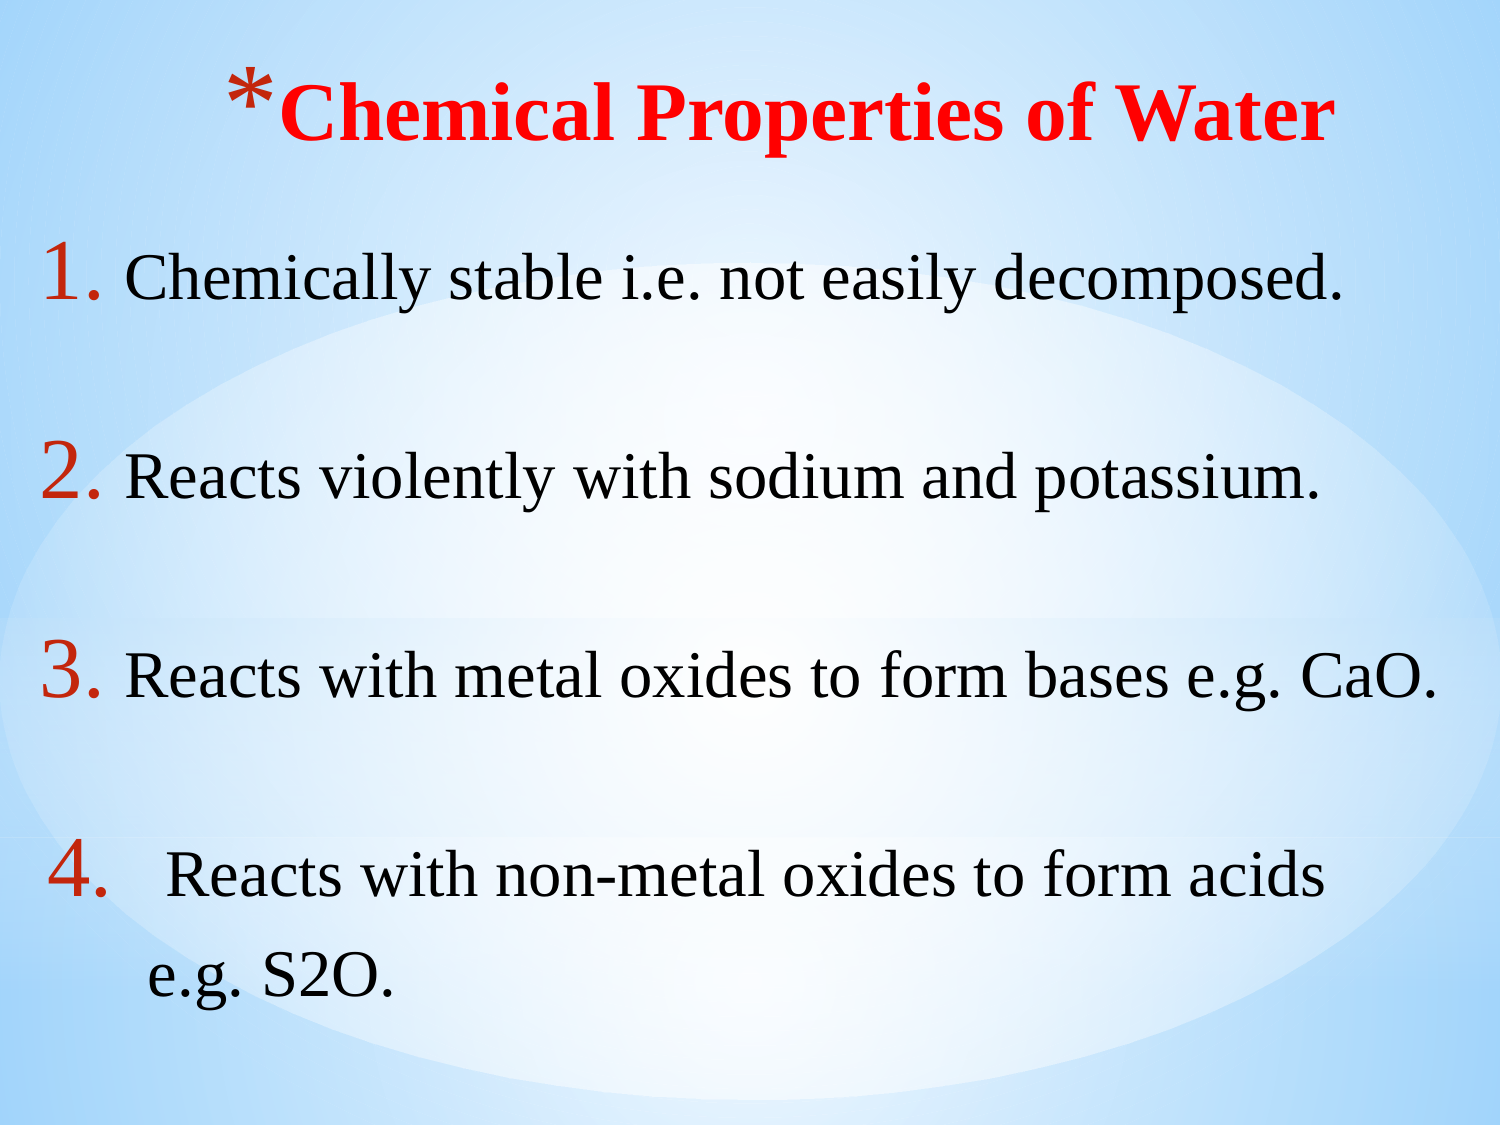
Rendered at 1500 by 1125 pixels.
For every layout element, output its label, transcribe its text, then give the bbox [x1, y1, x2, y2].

title Chemical Properties of Water [2, 50, 1353, 238]
list Chemically stable i.e. not easily decomposed. Reacts violently with sodium and potassium. Reacts with metal oxides to form bases e.g. CaO. Reacts with non-metal oxides to form acids e.g. S2O. [24, 224, 1500, 1088]
